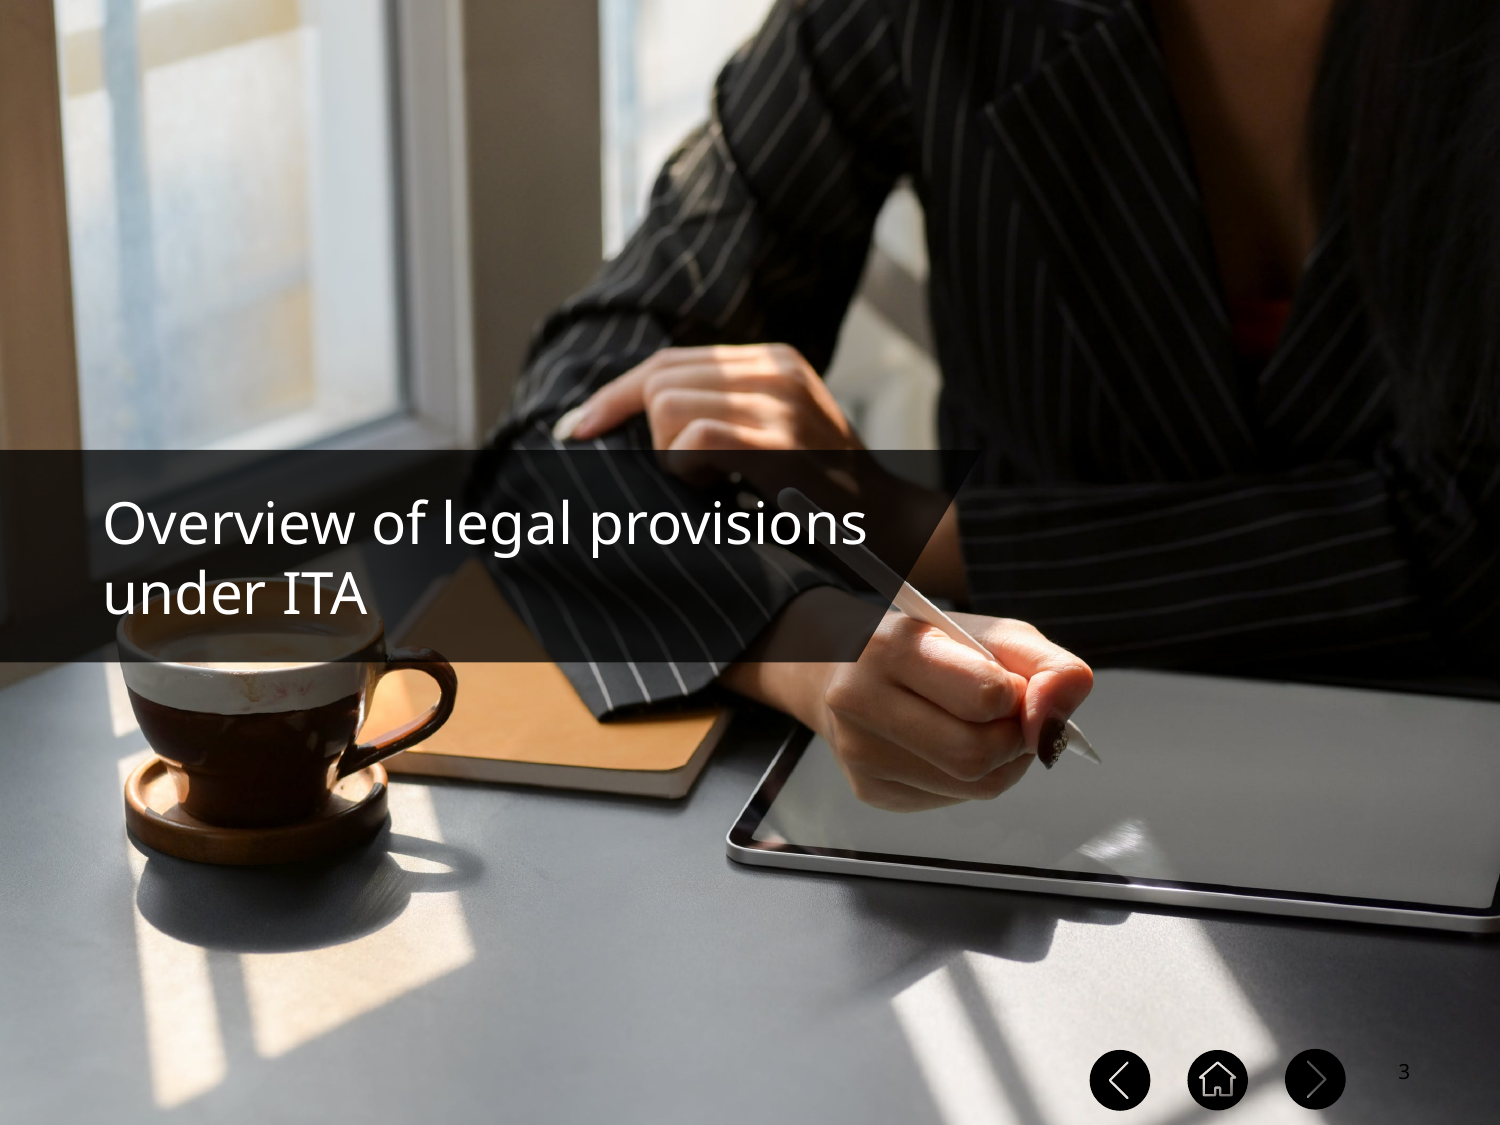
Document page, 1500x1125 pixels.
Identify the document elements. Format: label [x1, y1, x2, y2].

picture [0, 0, 1500, 1125]
text_box [1089, 1048, 1346, 1111]
